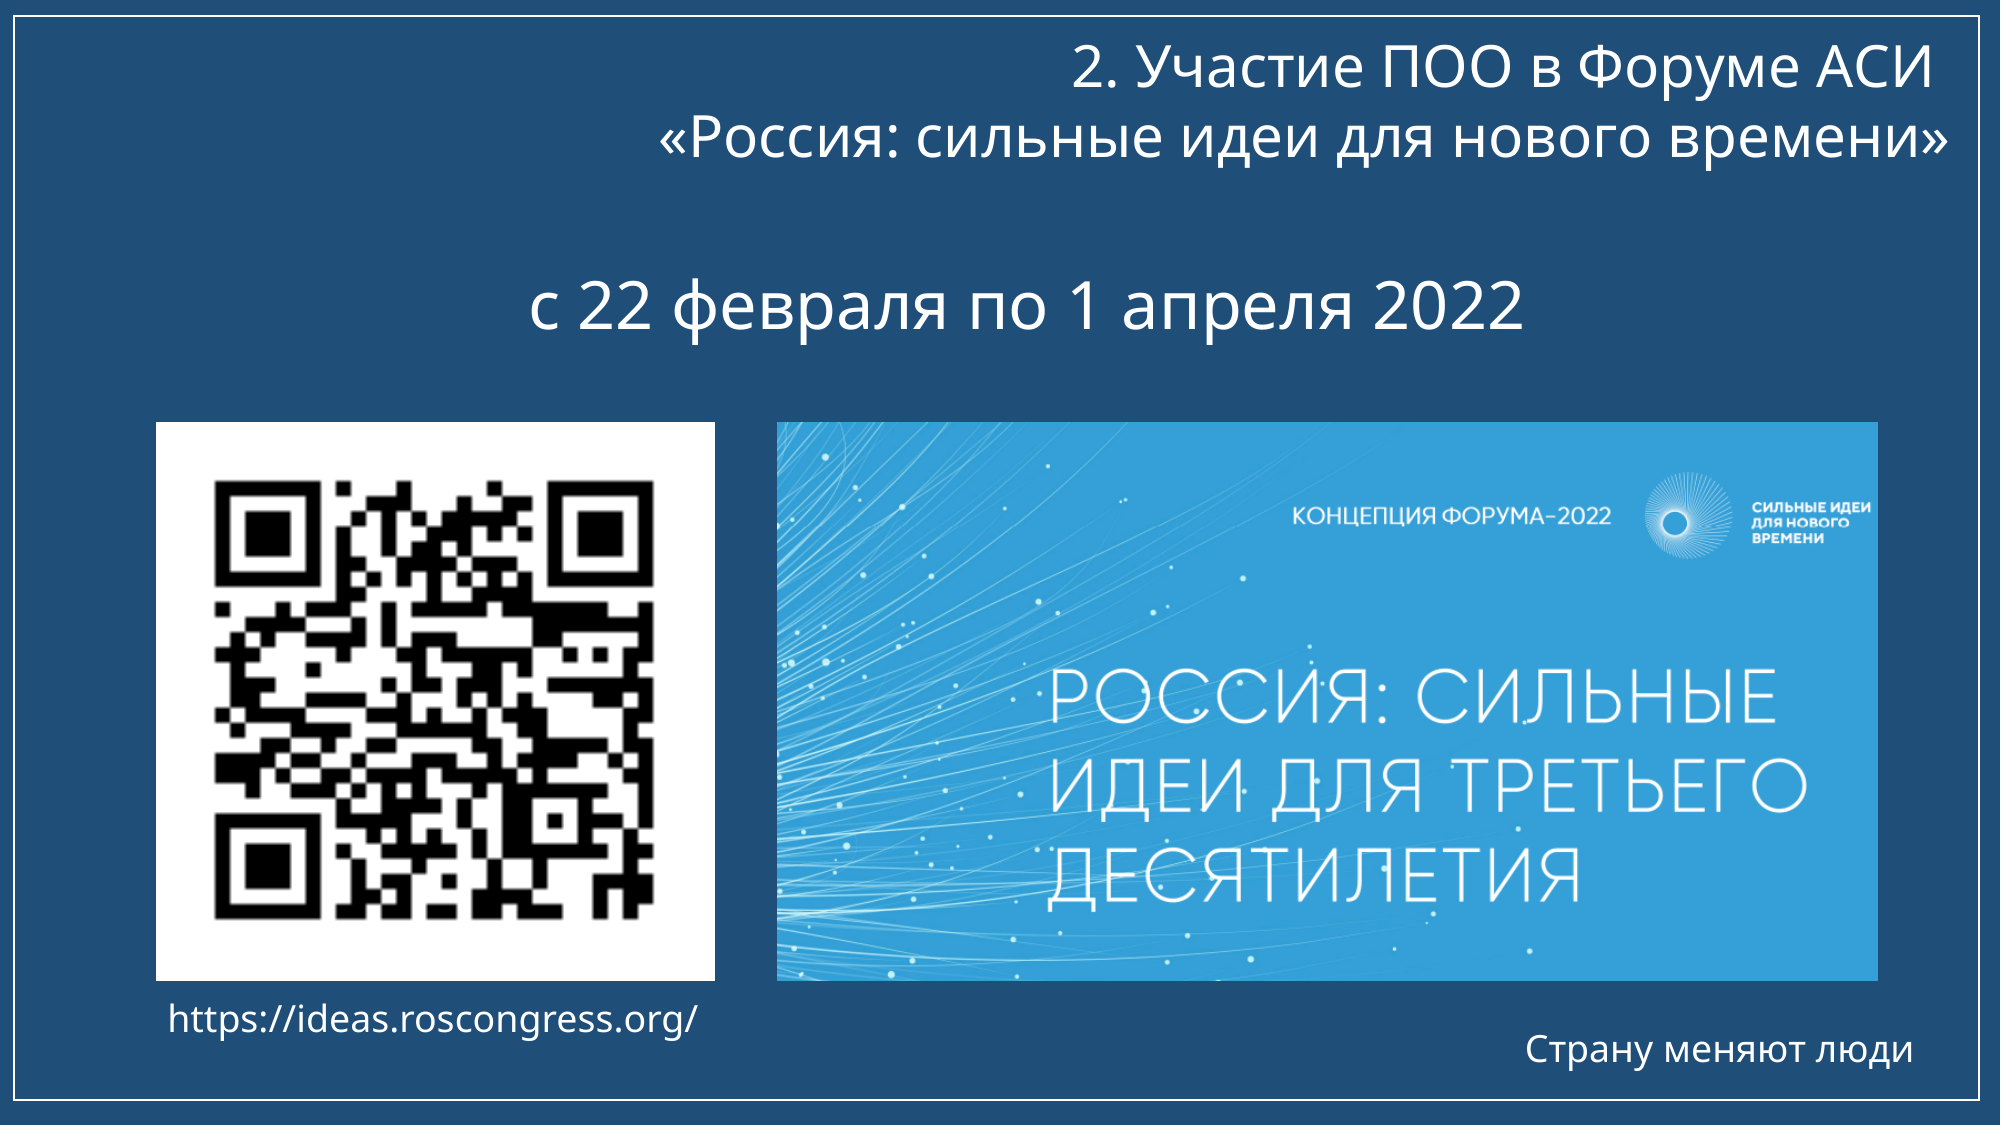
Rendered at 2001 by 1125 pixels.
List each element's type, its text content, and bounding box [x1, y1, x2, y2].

text_box https://ideas.roscongress.org/ [152, 987, 714, 1048]
picture [156, 422, 715, 981]
text_box с 22 февраля по 1 апреля 2022 [513, 255, 1542, 350]
picture [777, 422, 1878, 981]
text_box [13, 15, 1980, 1101]
text_box Страну меняют люди [1510, 1018, 1930, 1078]
